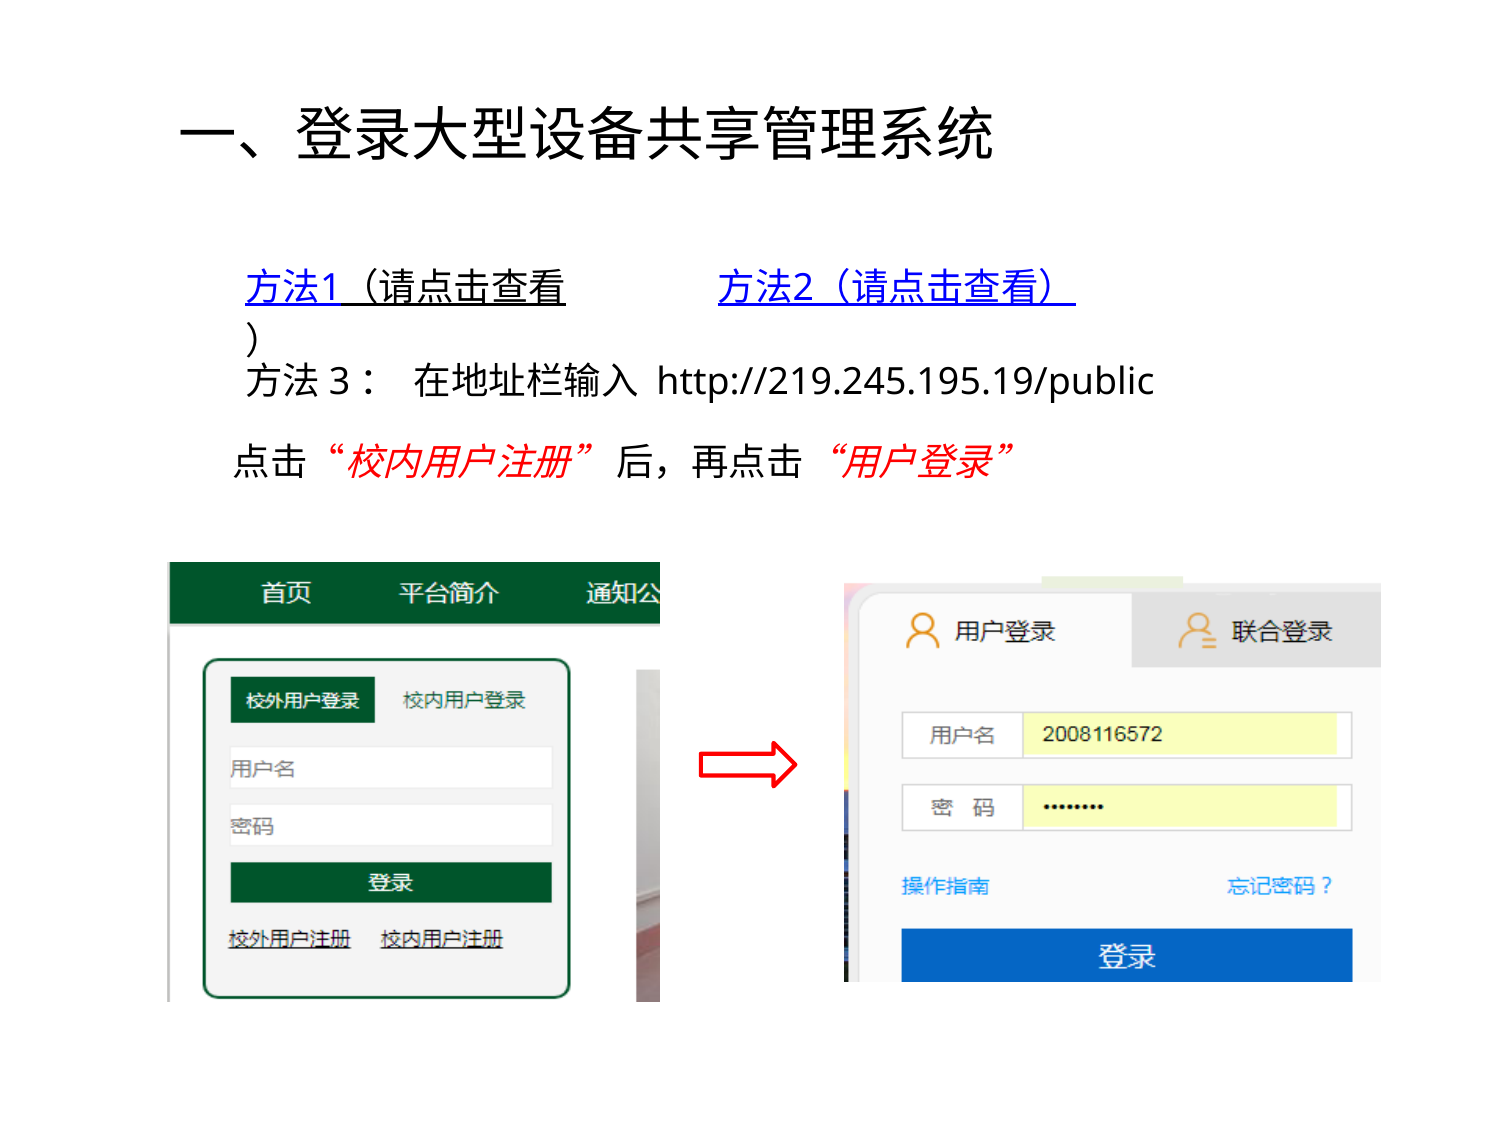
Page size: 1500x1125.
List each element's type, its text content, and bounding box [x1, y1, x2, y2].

text_box 方法2（请点击查看） [702, 255, 1105, 325]
text_box 点击“校内用户注册” 后，再点击“用户登录” [123, 385, 1412, 490]
picture [844, 576, 1381, 982]
picture [167, 562, 660, 1002]
text_box 一、登录大型设备共享管理系统 [164, 90, 1010, 175]
text_box 方法1（请点击查看） [230, 255, 597, 370]
text_box [698, 740, 798, 789]
text_box 方法3： 在地址栏输入 http://219.245.195.19/public [230, 349, 1388, 410]
